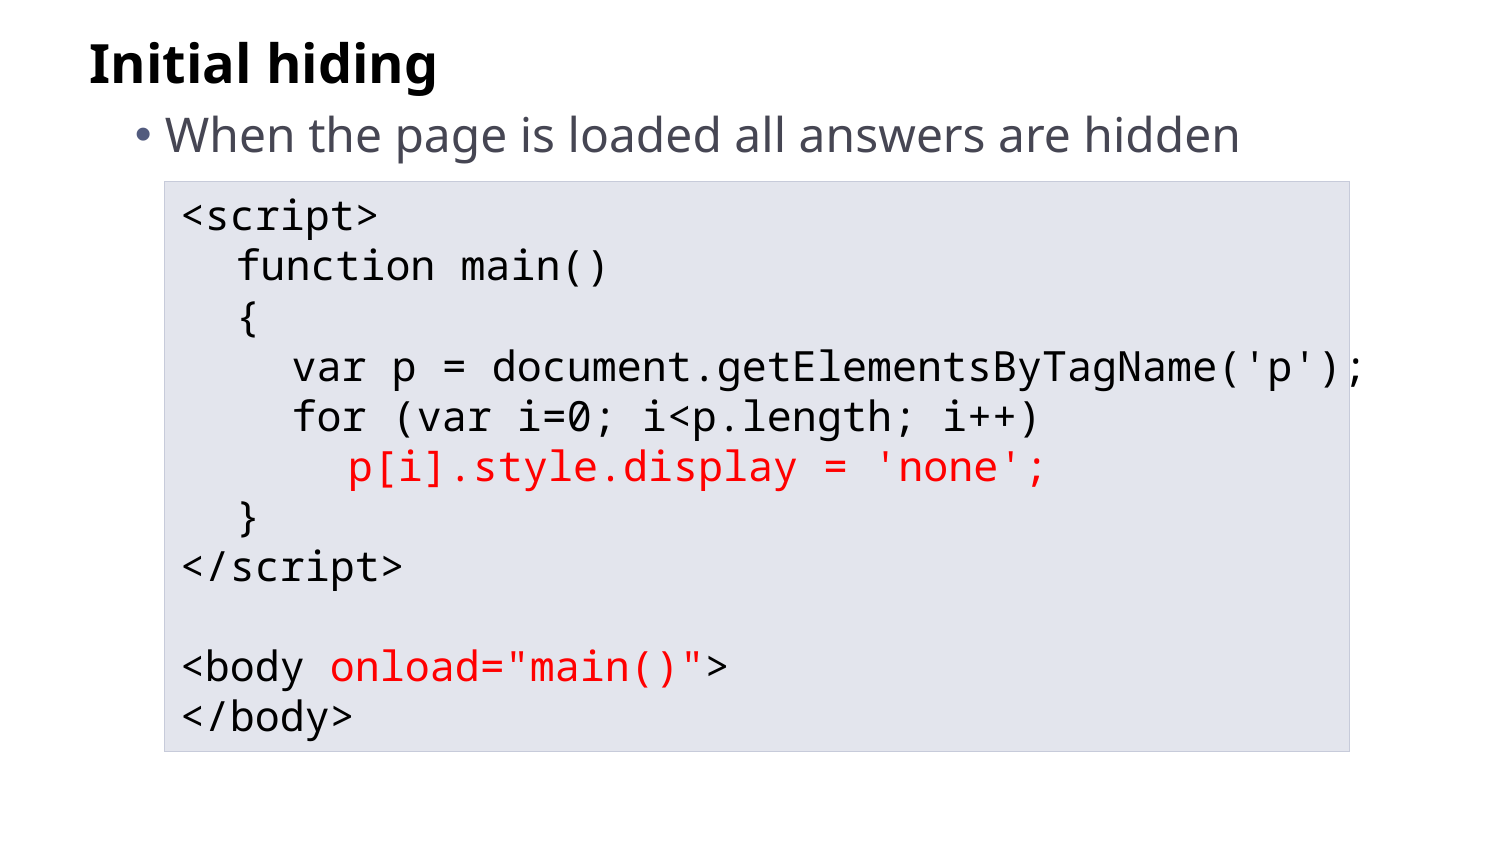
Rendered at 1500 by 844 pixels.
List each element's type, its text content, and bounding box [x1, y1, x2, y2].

text_box <script> function main() { var p = document.getElementsByTagName('p'); for (var i=0; i<p.length; i++) p[i].style.display = 'none'; } </script> <body onload="main()"> </body> [164, 181, 1350, 752]
list Initial hiding When the page is loaded all answers are hidden [75, 21, 1475, 835]
